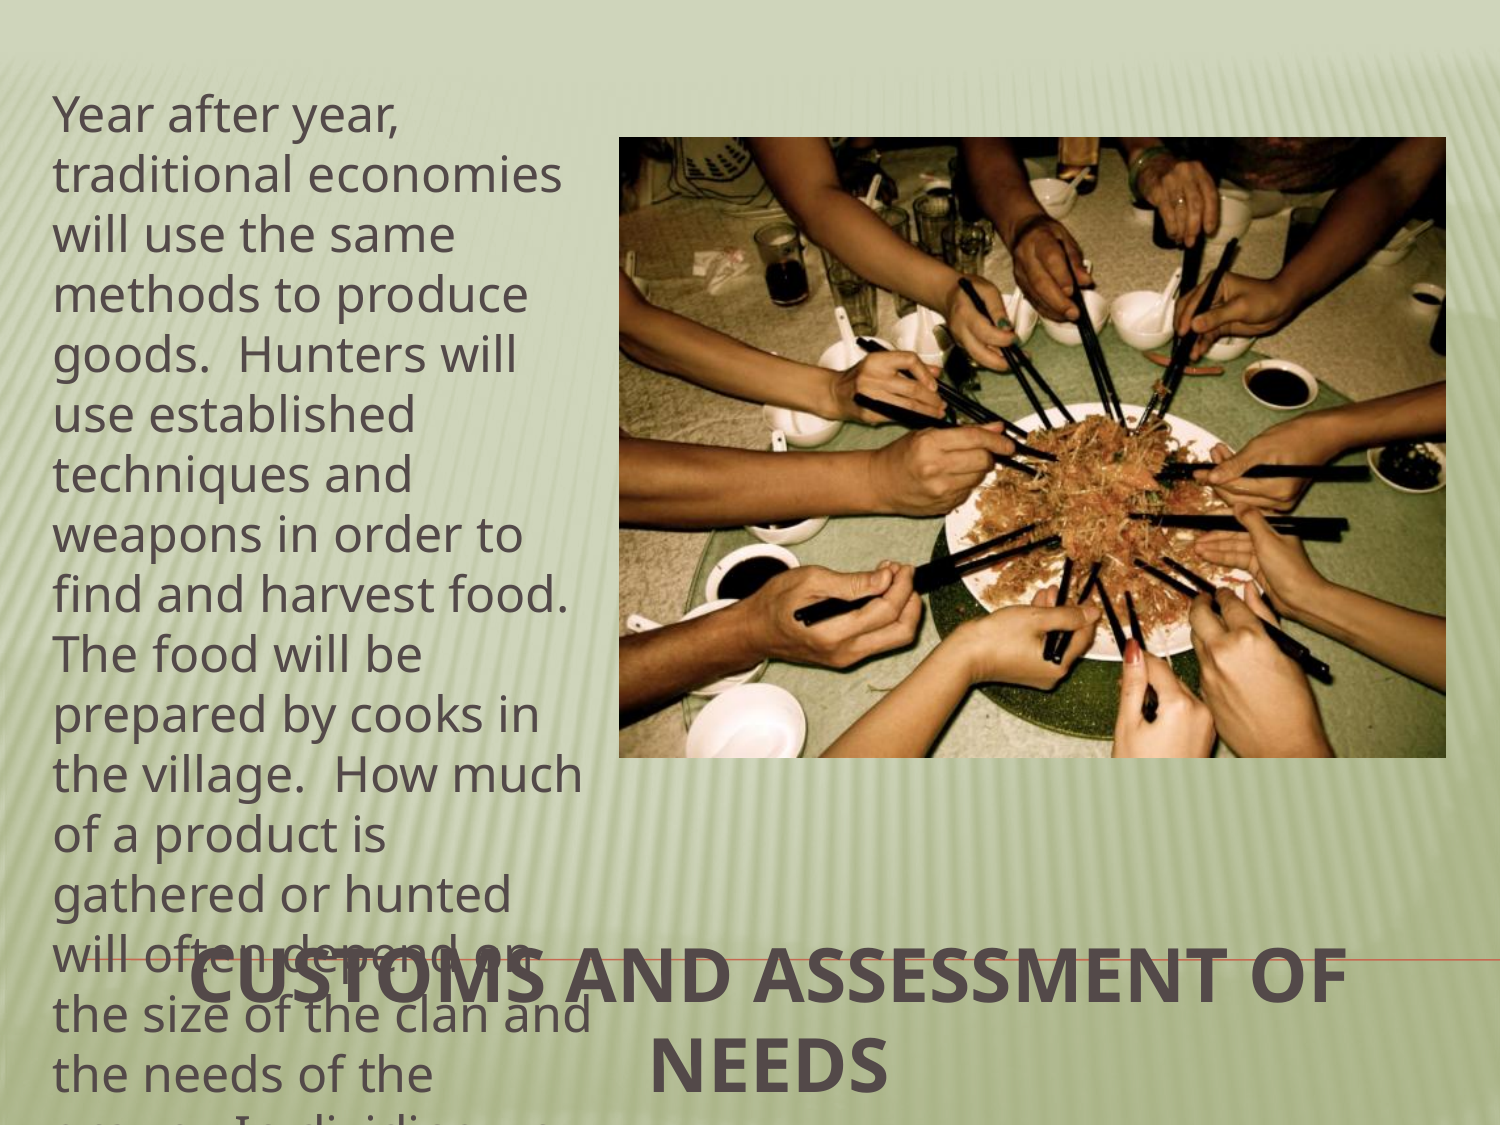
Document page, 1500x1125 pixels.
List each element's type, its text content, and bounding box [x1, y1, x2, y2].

list Year after year, traditional economies will use the same methods to produce goods. Hunters will use established techniques and weapons in order to find and harvest food. The food will be prepared by cooks in the village. How much of a product is gathered or hunted will often depend on the size of the clan and the needs of the group. In dividing up the food and goods produced, larger families will often receive more; however, status within the clan may also influence the distribution of goods. [37, 75, 613, 888]
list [619, 137, 1446, 759]
title Customs and assessment of needs [75, 975, 1463, 1061]
